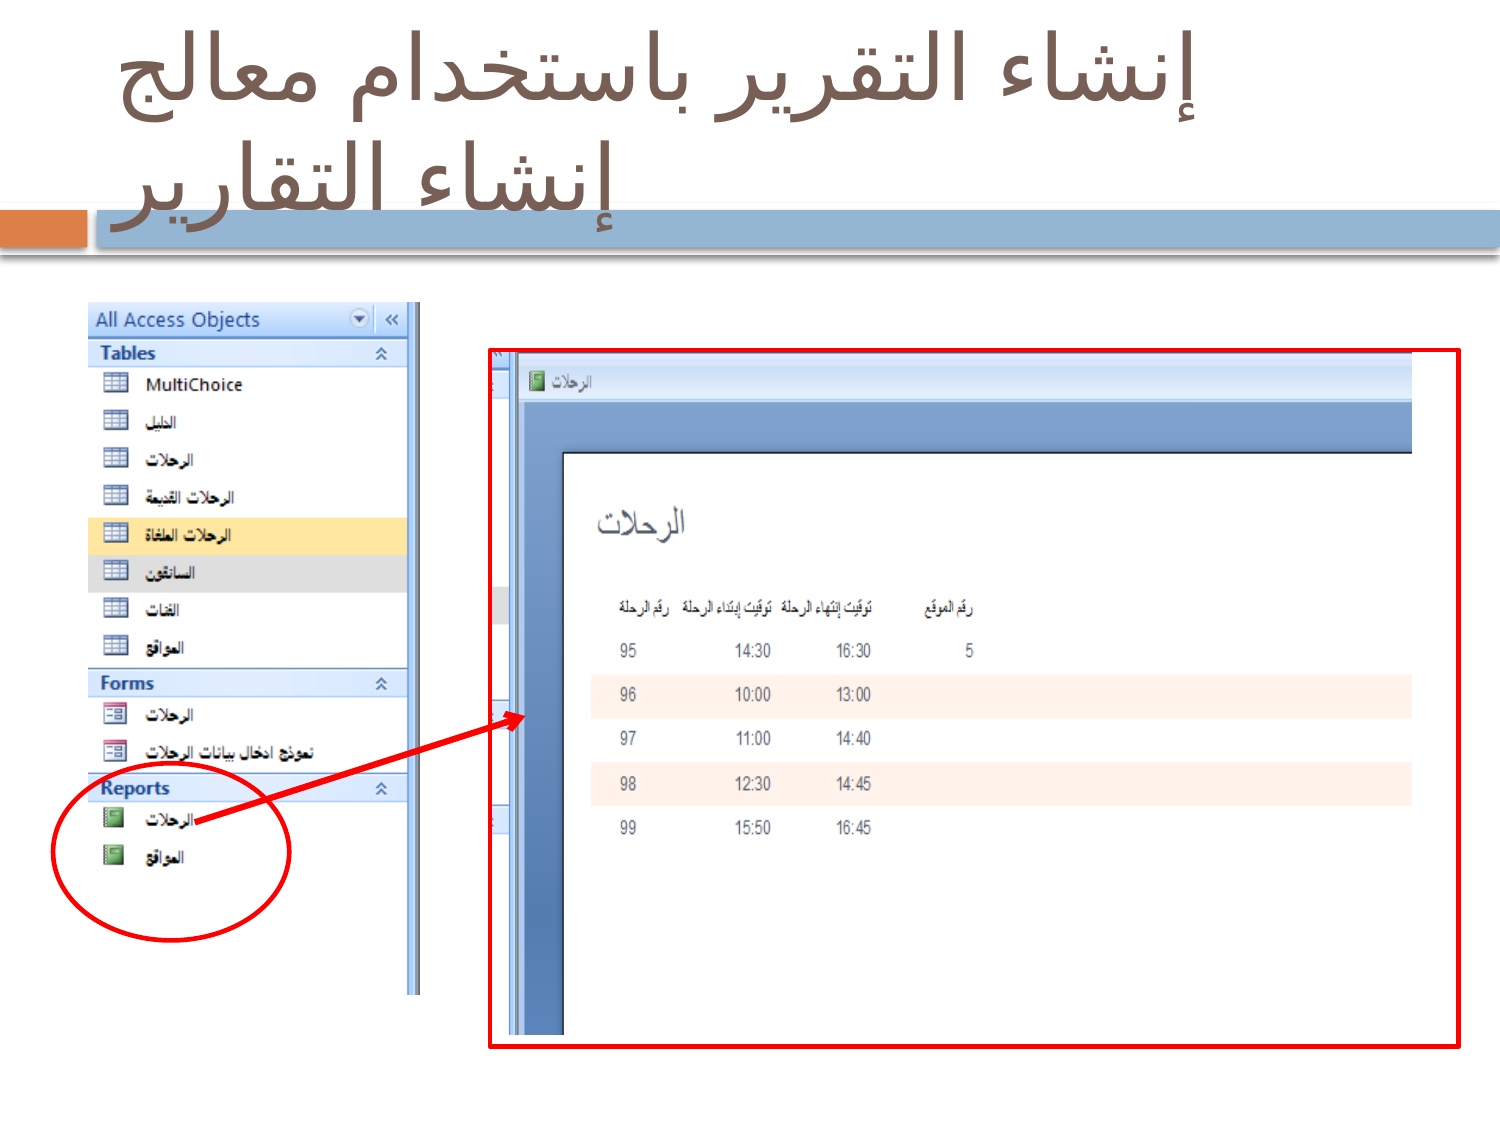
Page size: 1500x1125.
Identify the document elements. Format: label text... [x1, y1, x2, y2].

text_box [194, 715, 526, 823]
text_box [489, 348, 1460, 1048]
picture [88, 302, 421, 996]
picture [489, 349, 1412, 1035]
text_box [51, 791, 82, 912]
title إنشاء التقرير باستخدام معالج إنشاء التقارير [99, 37, 1438, 200]
